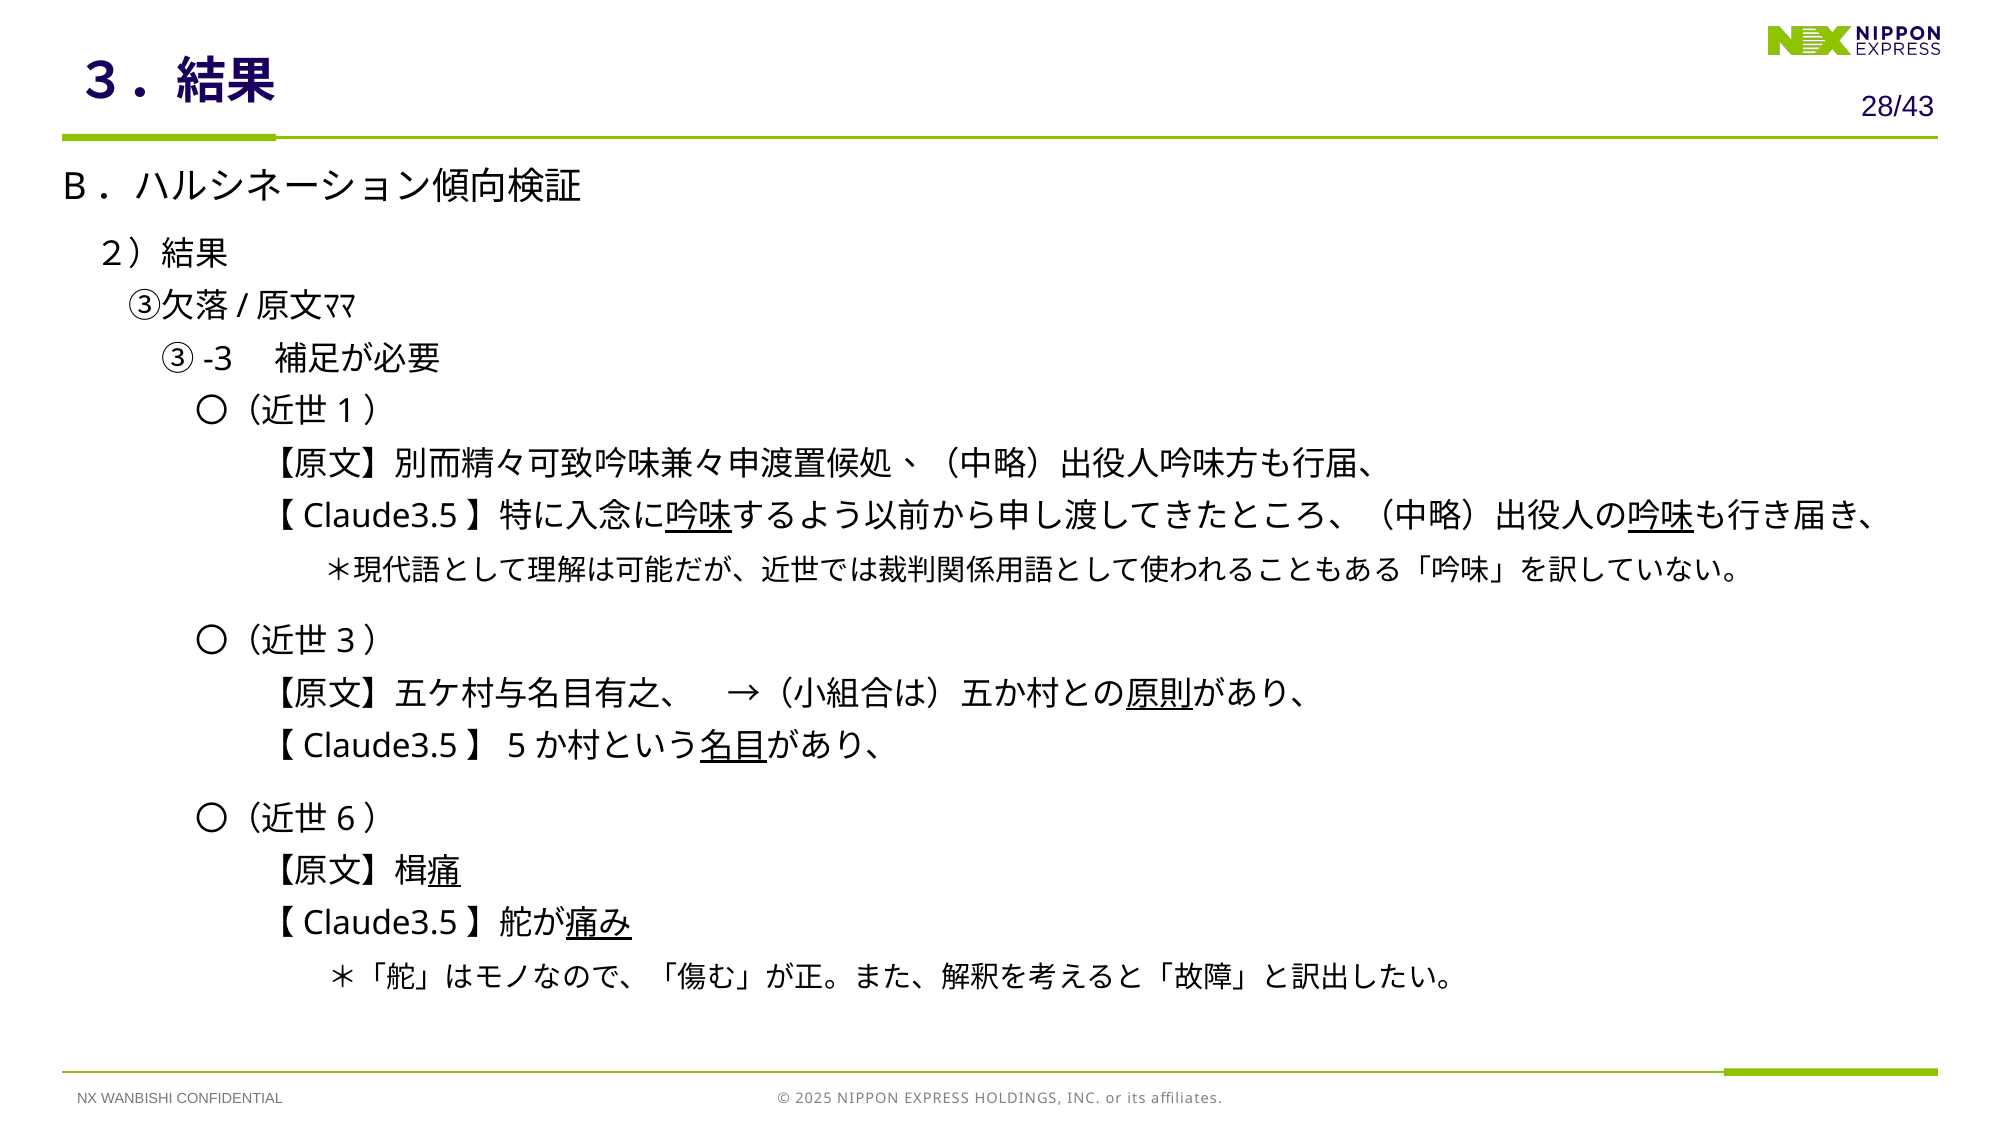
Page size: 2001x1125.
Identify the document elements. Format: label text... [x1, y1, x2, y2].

picture [1768, 26, 1940, 55]
list B．ハルシネーション傾向検証 ２）結果 ③欠落/原文ﾏﾏ ③-3 補足が必要 〇（近世1） 【原文】別而精々可致吟味兼々申渡置候処、（中略）出役人吟味方も行届、 【Claude3.5】特に入念に吟味するよう以前から申し渡してきたところ、（中略）出役人の吟味も行き届き、 ＊現代語として理解は可能だが、近世では裁判関係用語として使われることもある「吟味」を訳していない。 〇（近世3） 【原文】五ケ村与名目有之、 →（小組合は）五か村との原則があり、 【Claude3.5】5か村という名目があり、 〇（近世6） 【原文】楫痛 【Claude3.5】舵が痛み ＊「舵」はモノなので、「傷む」が正。また、解釈を考えると「故障」と訳出したい。 [62, 162, 1939, 1039]
slide_number 27/43 [1848, 87, 1935, 123]
footer NX WANBISHI CONFIDENTIAL [62, 1086, 738, 1110]
title ３．結果 [62, 41, 1742, 103]
